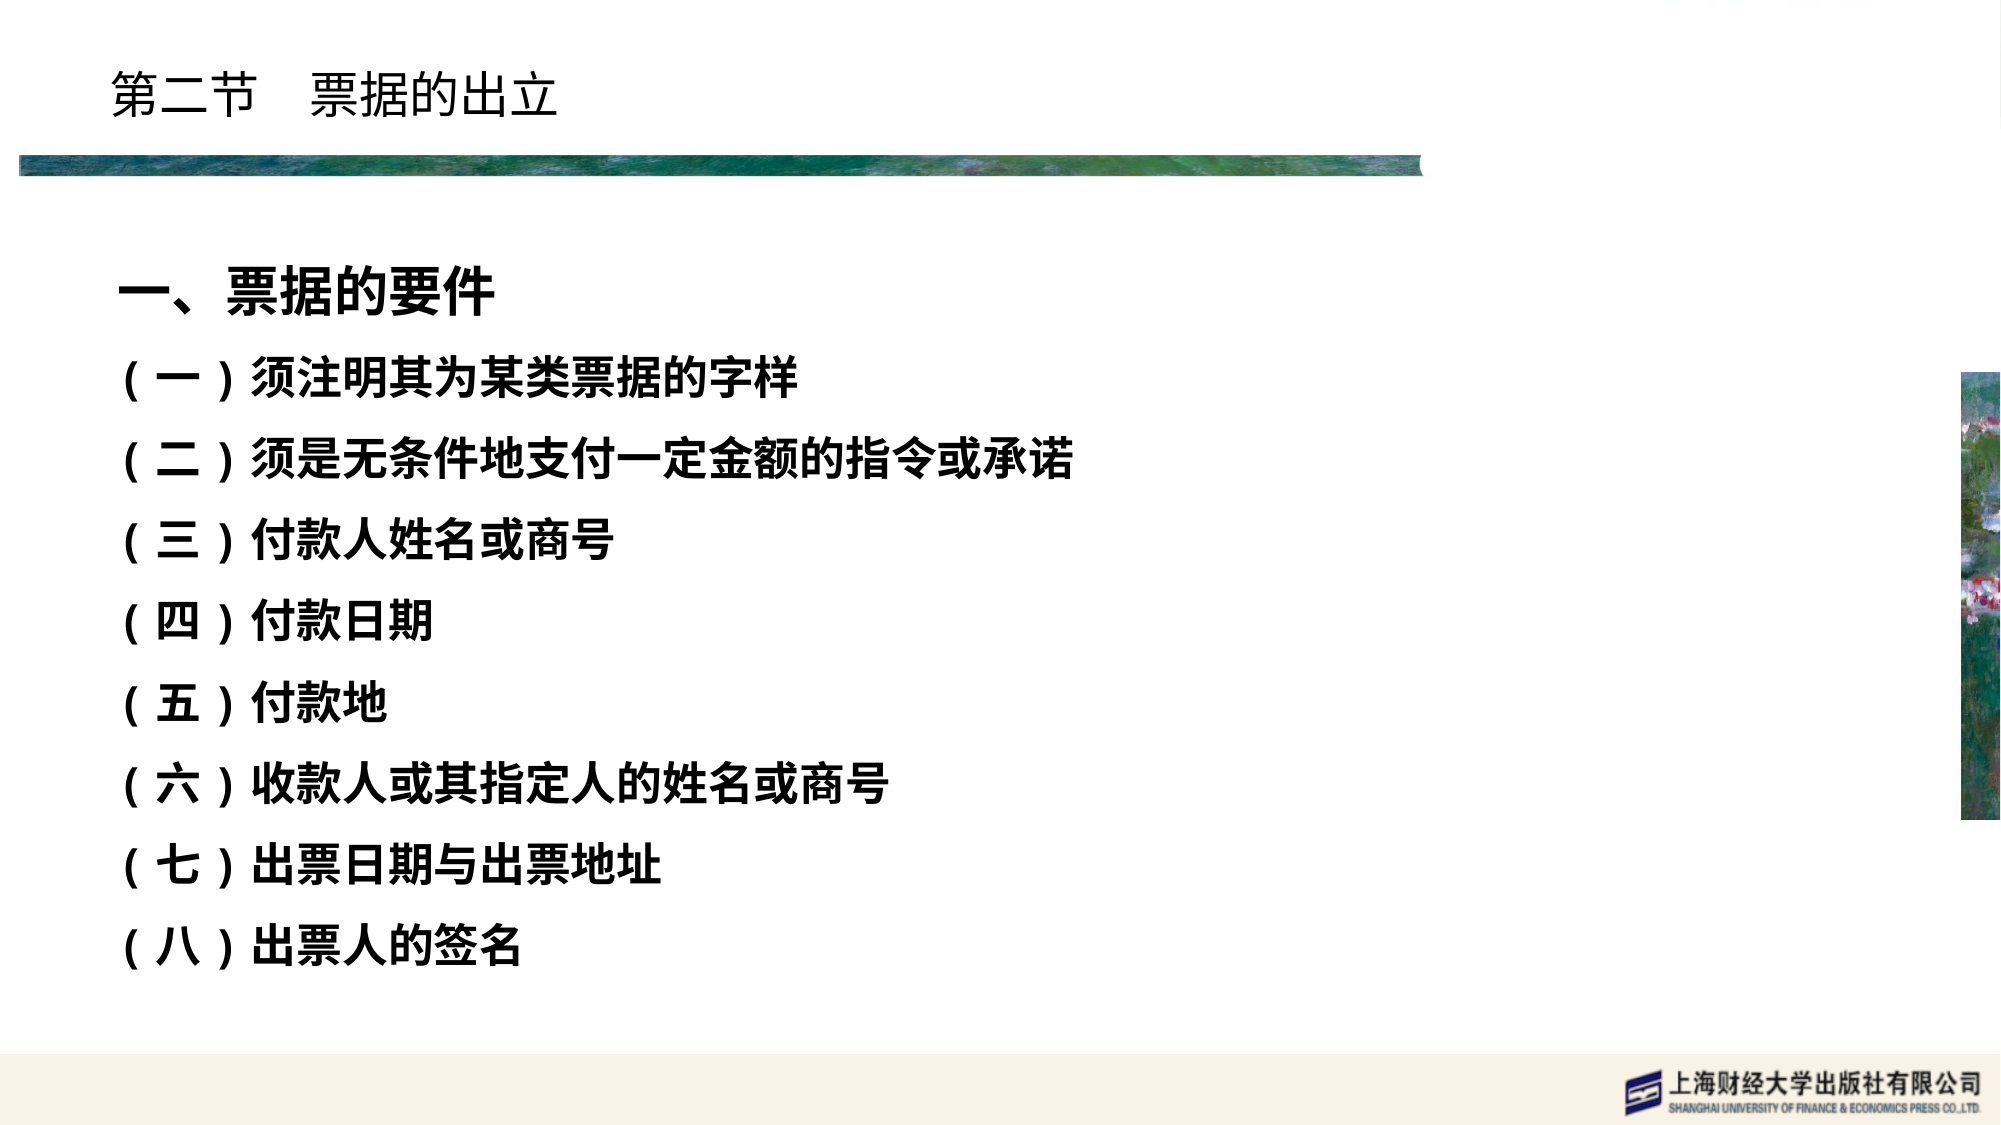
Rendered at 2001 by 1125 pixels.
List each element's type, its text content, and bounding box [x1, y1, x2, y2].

title 第二节 票据的出立 [94, 42, 1451, 146]
list 一、票据的要件 (一)须注明其为某类票据的字样 (二)须是无条件地支付一定金额的指令或承诺 (三)付款人姓名或商号 (四)付款日期 (五)付款地 (六)收款人或其指定人的姓名或商号 (七)出票日期与出票地址 (八)出票人的签名 [102, 233, 1898, 1032]
picture [0, 0, 2001, 1125]
